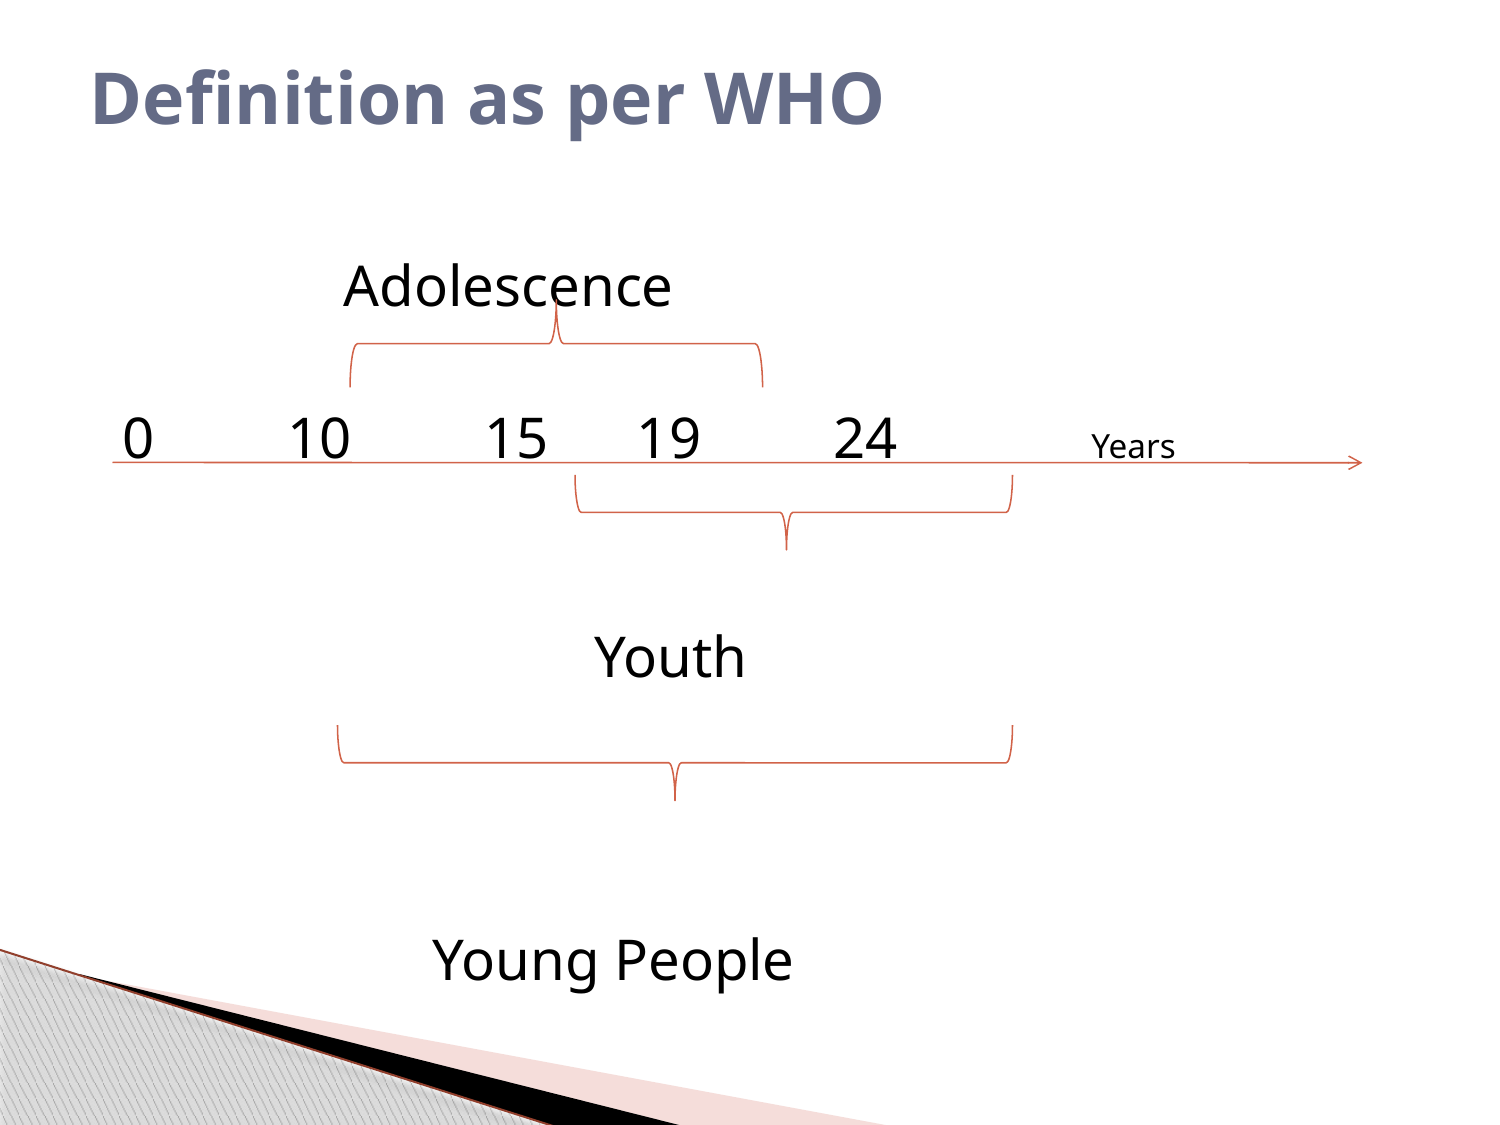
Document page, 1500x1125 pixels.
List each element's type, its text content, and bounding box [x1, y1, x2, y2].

text_box [336, 725, 1014, 802]
list Adolescence 0 10 15 19 24 Years Youth Young People [74, 242, 1426, 1038]
text_box [349, 299, 764, 388]
title Definition as per WHO [75, 45, 1425, 233]
text_box [574, 474, 1014, 551]
